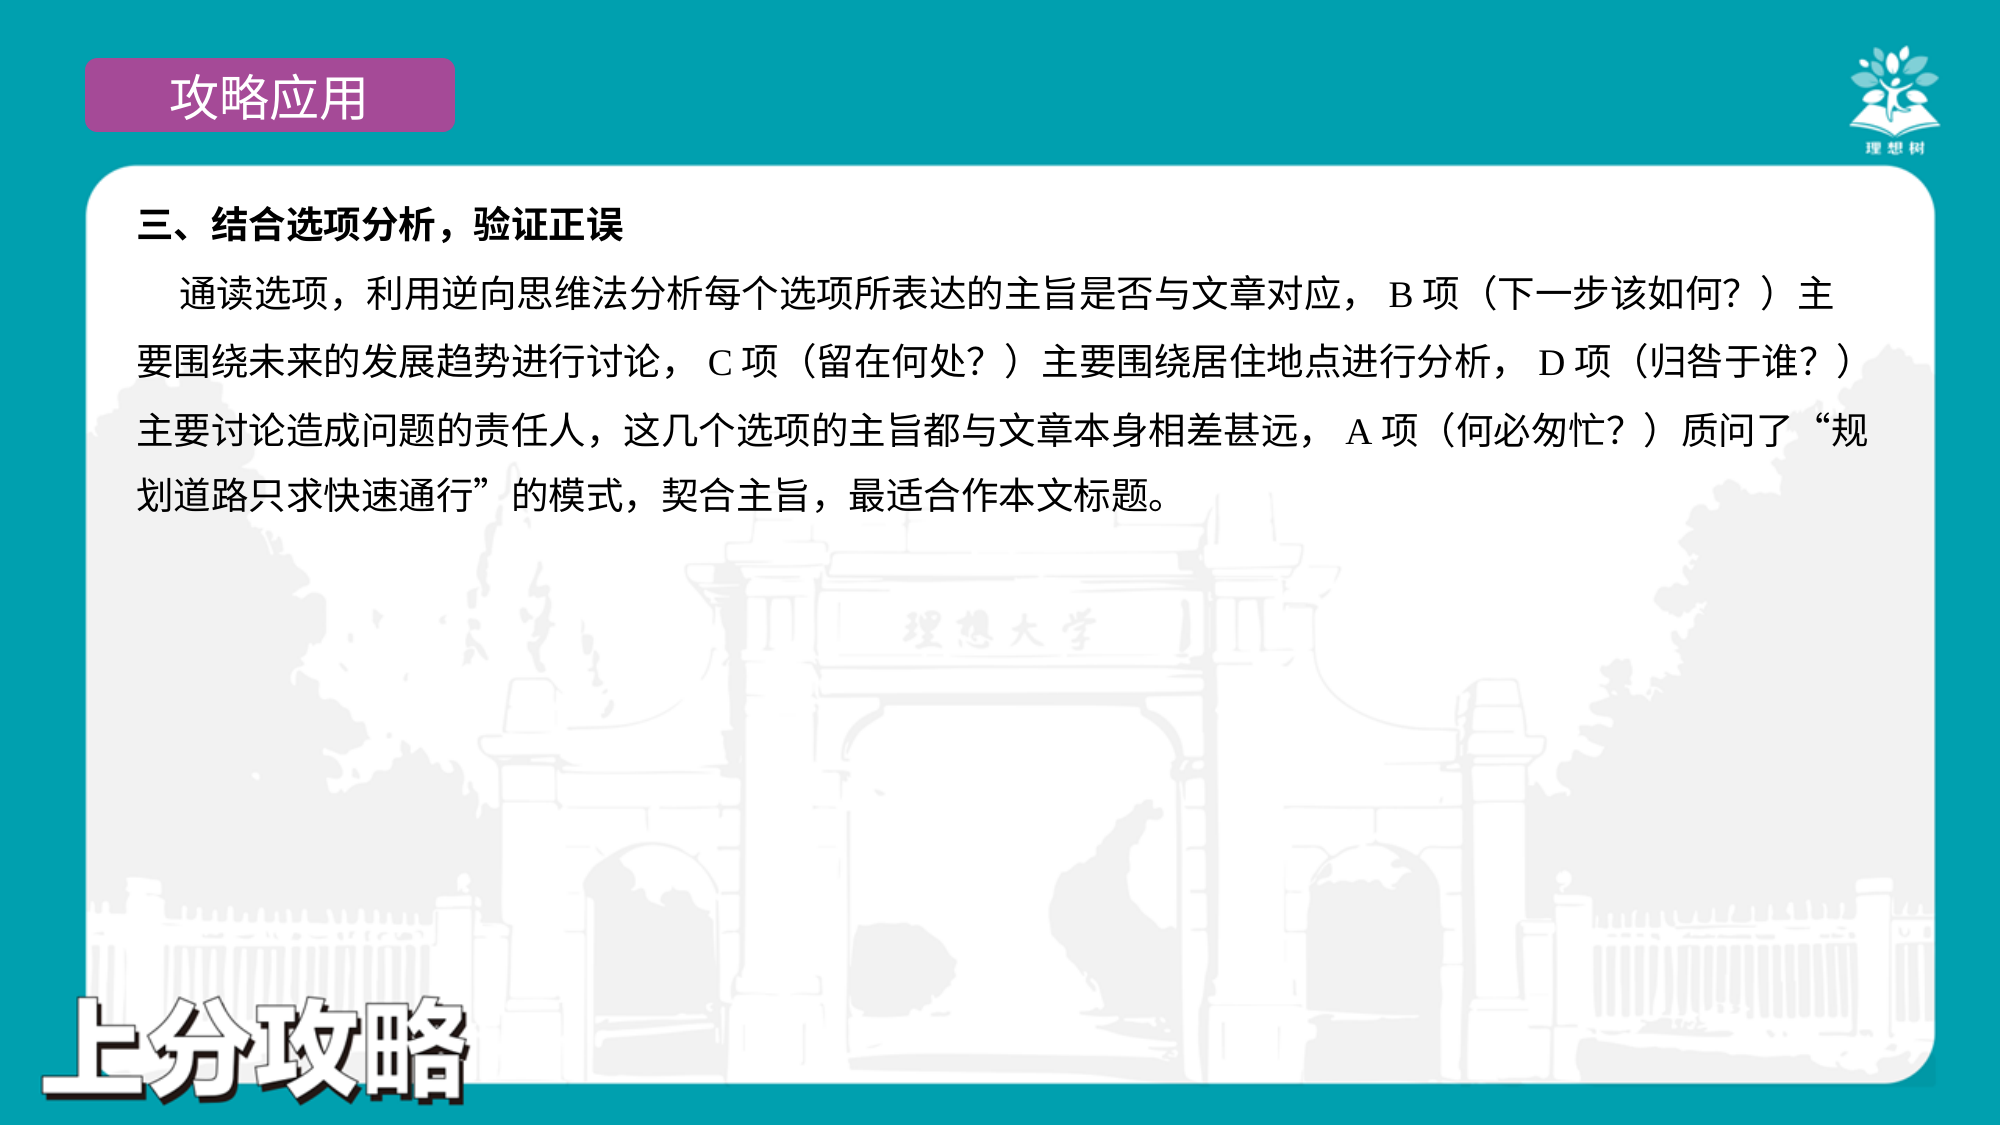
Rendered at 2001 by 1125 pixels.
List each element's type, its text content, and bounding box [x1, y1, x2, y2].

picture [0, 0, 2000, 1125]
text_box 三、结合选项分析，验证正误 通读选项，利用逆向思维法分析每个选项所表达的主旨是否与文章对应，B项（下一步该如何？）主 要围绕未来的发展趋势进行讨论，C项（留在何处？）主要围绕居住地点进行分析，D项（归咎于谁？） 主要讨论造成问题的责任人，这几个选项的主旨都与文章本身相差甚远，A项（何必匆忙？）质问了“规 划道路只求快速通行”的模式，契合主旨，最适合作本文标题。 [136, 177, 1865, 510]
